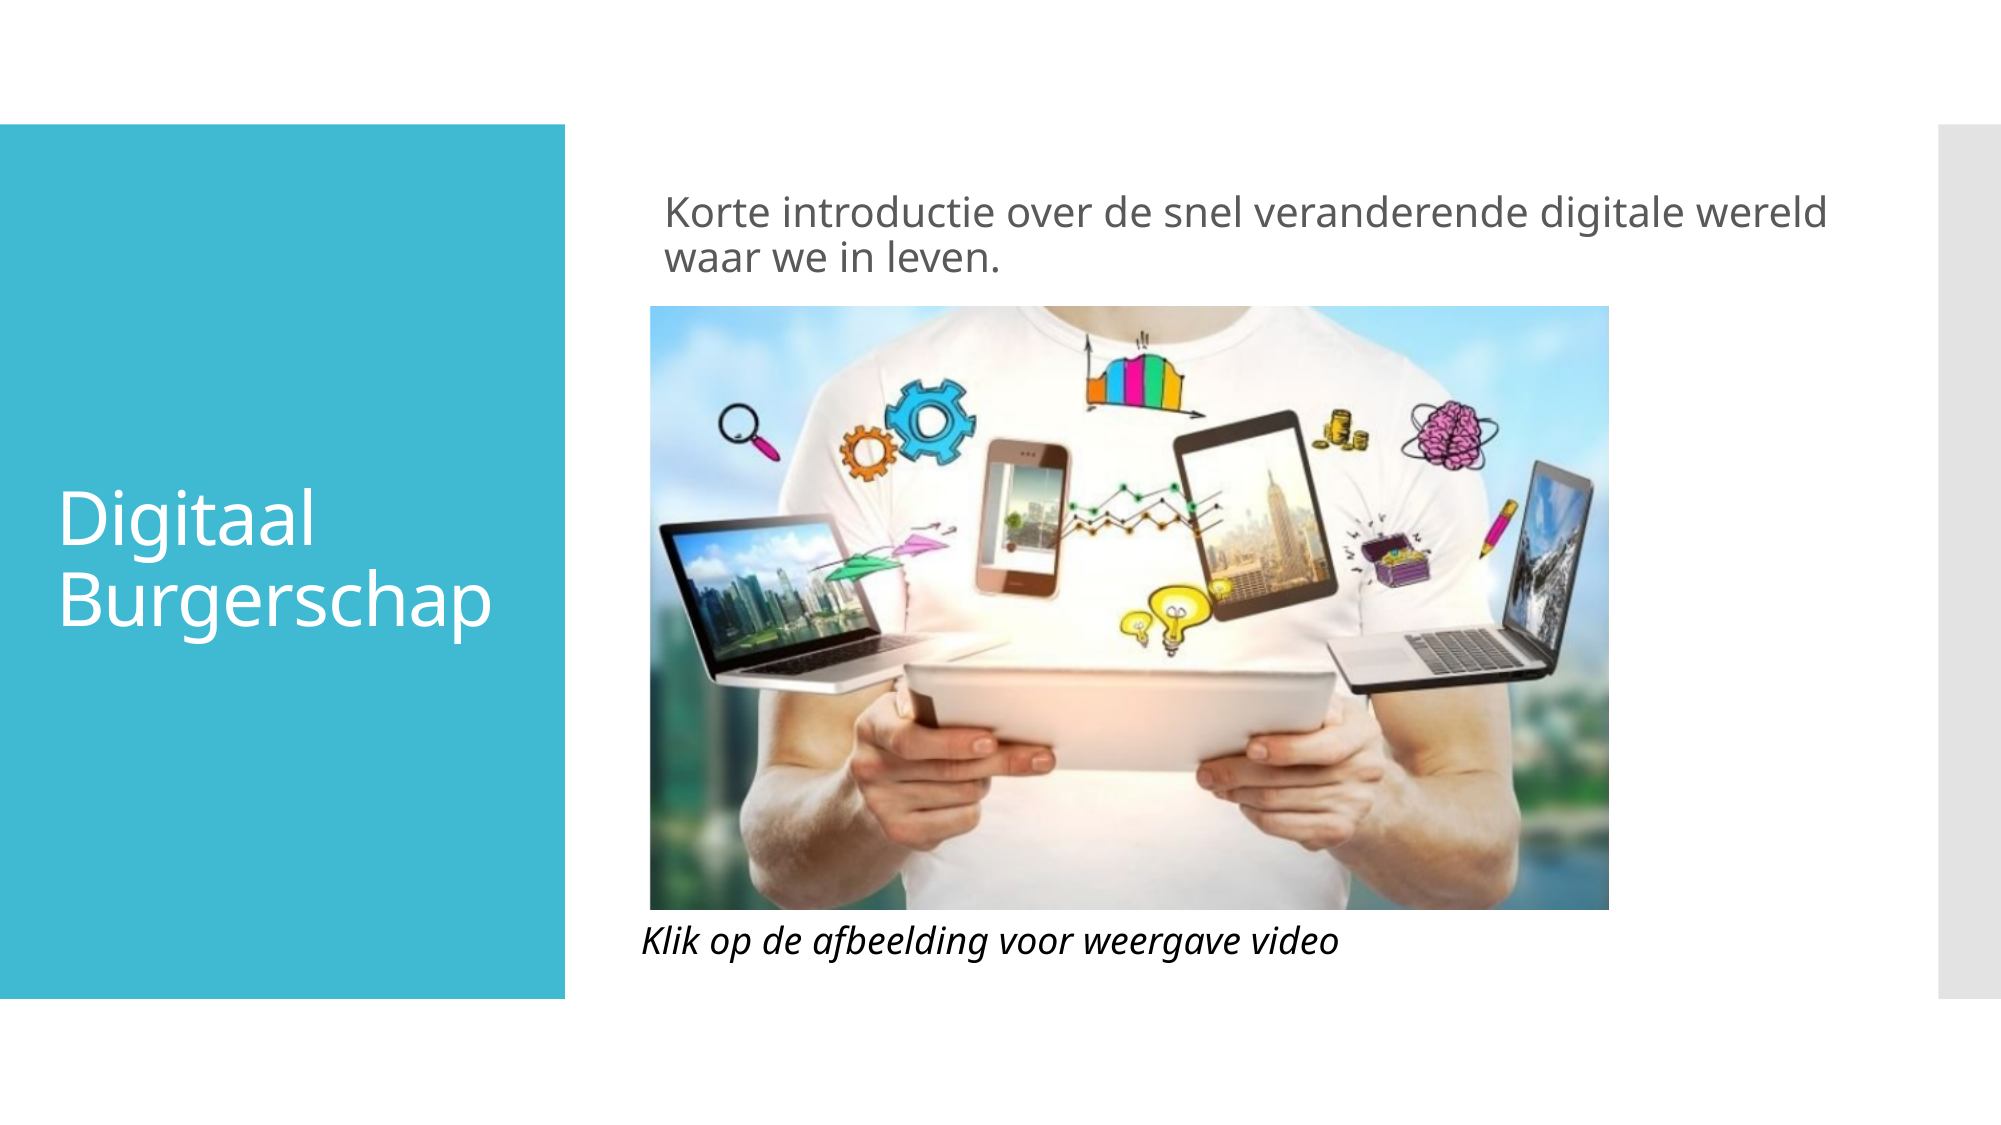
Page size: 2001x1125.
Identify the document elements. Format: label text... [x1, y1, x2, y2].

list Korte introductie over de snel veranderende digitale wereld waar we in leven. [649, 0, 1850, 727]
title Digitaal Burgerschap [41, 184, 525, 940]
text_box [648, 306, 1610, 971]
